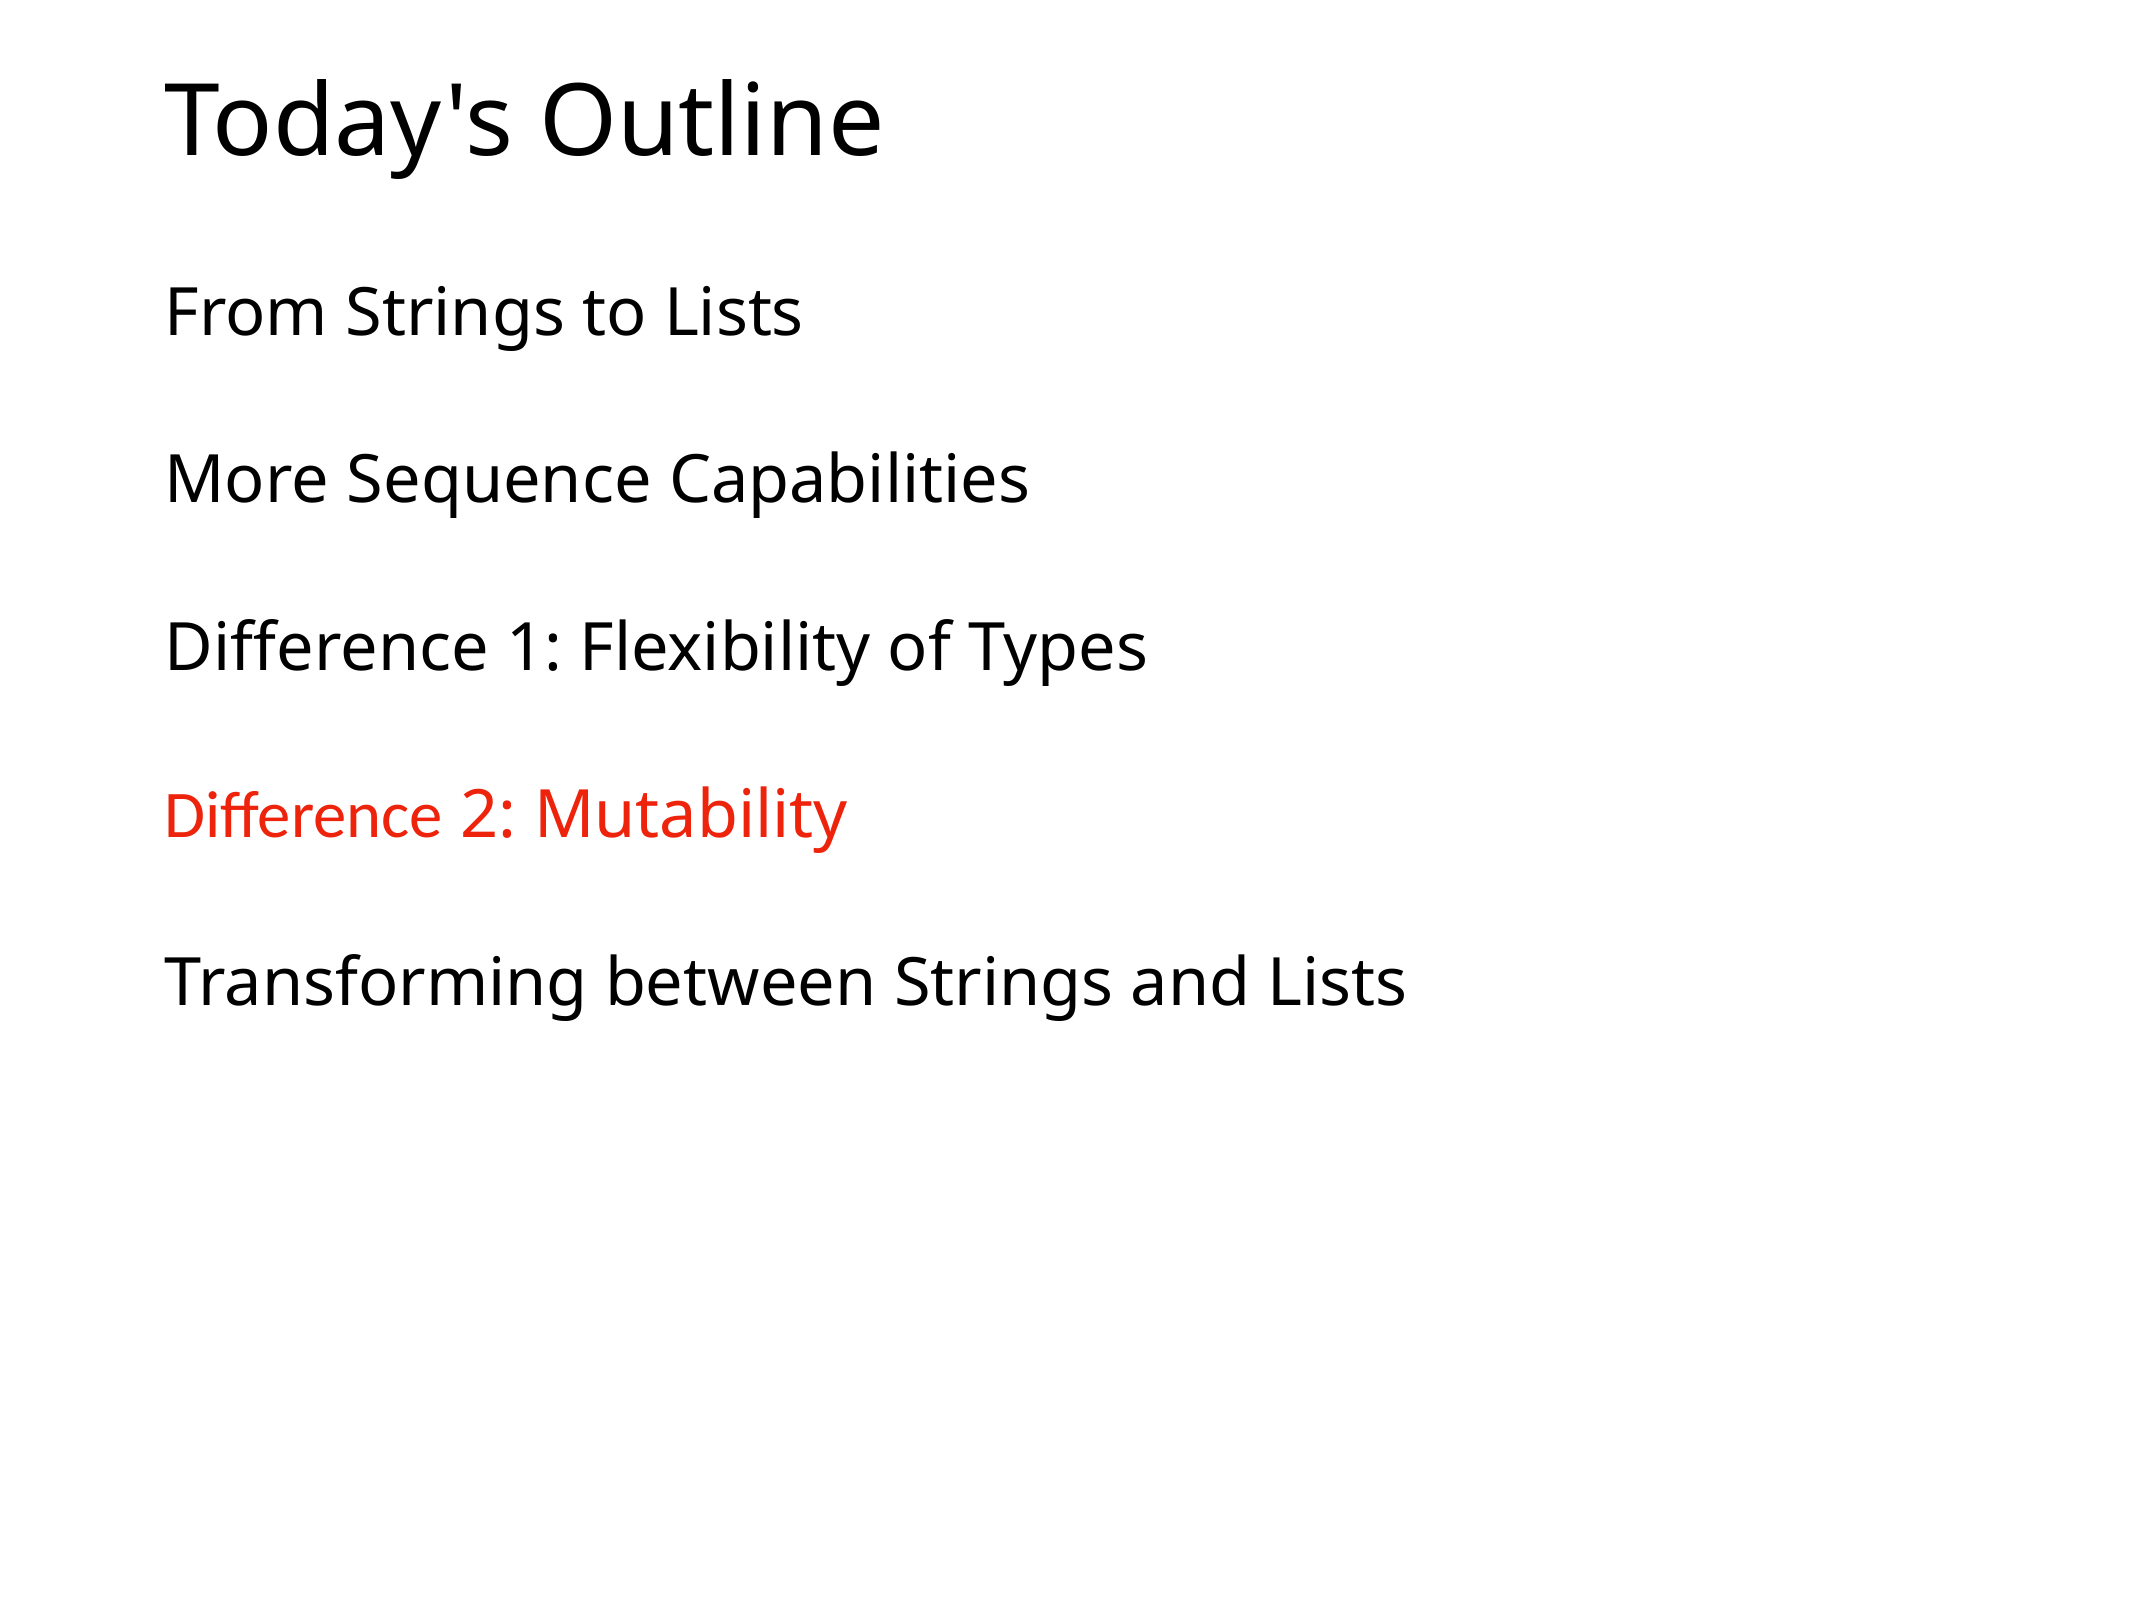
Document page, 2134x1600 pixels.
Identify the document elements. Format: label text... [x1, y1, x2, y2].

list From Strings to Lists More Sequence Capabilities Difference 1: Flexibility of Types Difference 2: Mutability Transforming between Strings and Lists [155, 259, 1978, 1457]
title Today's Outline [155, 41, 1978, 191]
